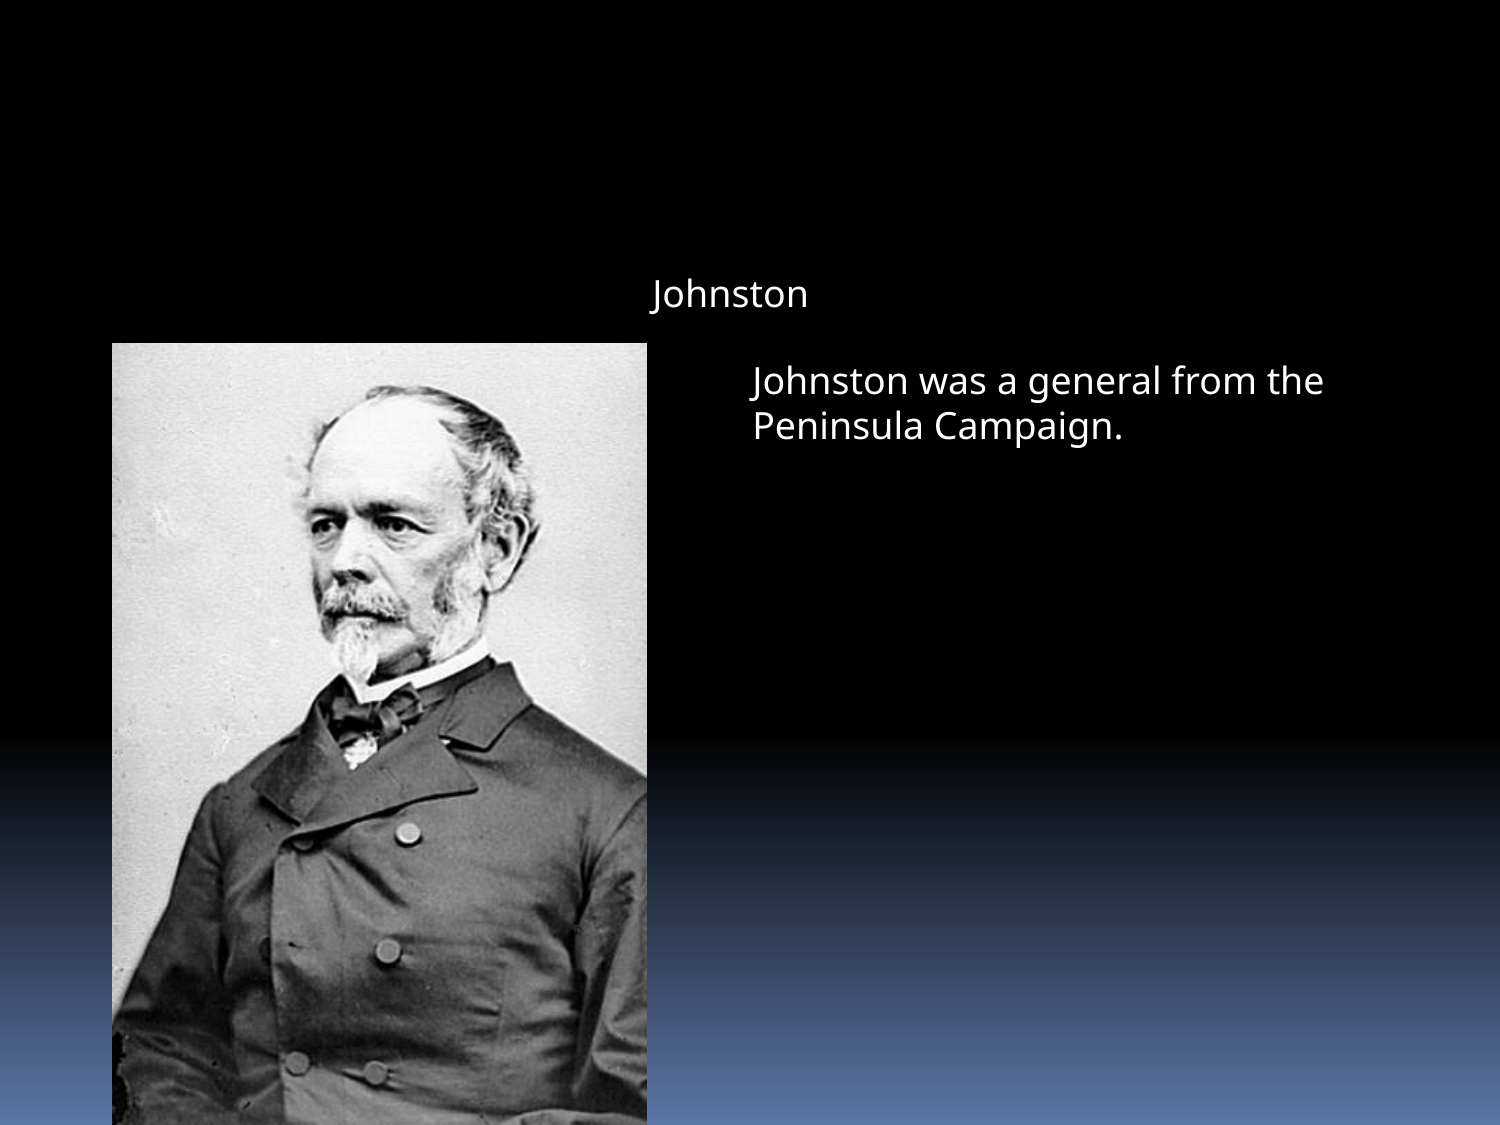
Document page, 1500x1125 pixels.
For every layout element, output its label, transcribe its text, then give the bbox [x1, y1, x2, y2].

picture [112, 343, 648, 1125]
text_box Johnston [637, 262, 838, 323]
text_box Johnston was a general from the Peninsula Campaign. [737, 349, 1375, 455]
